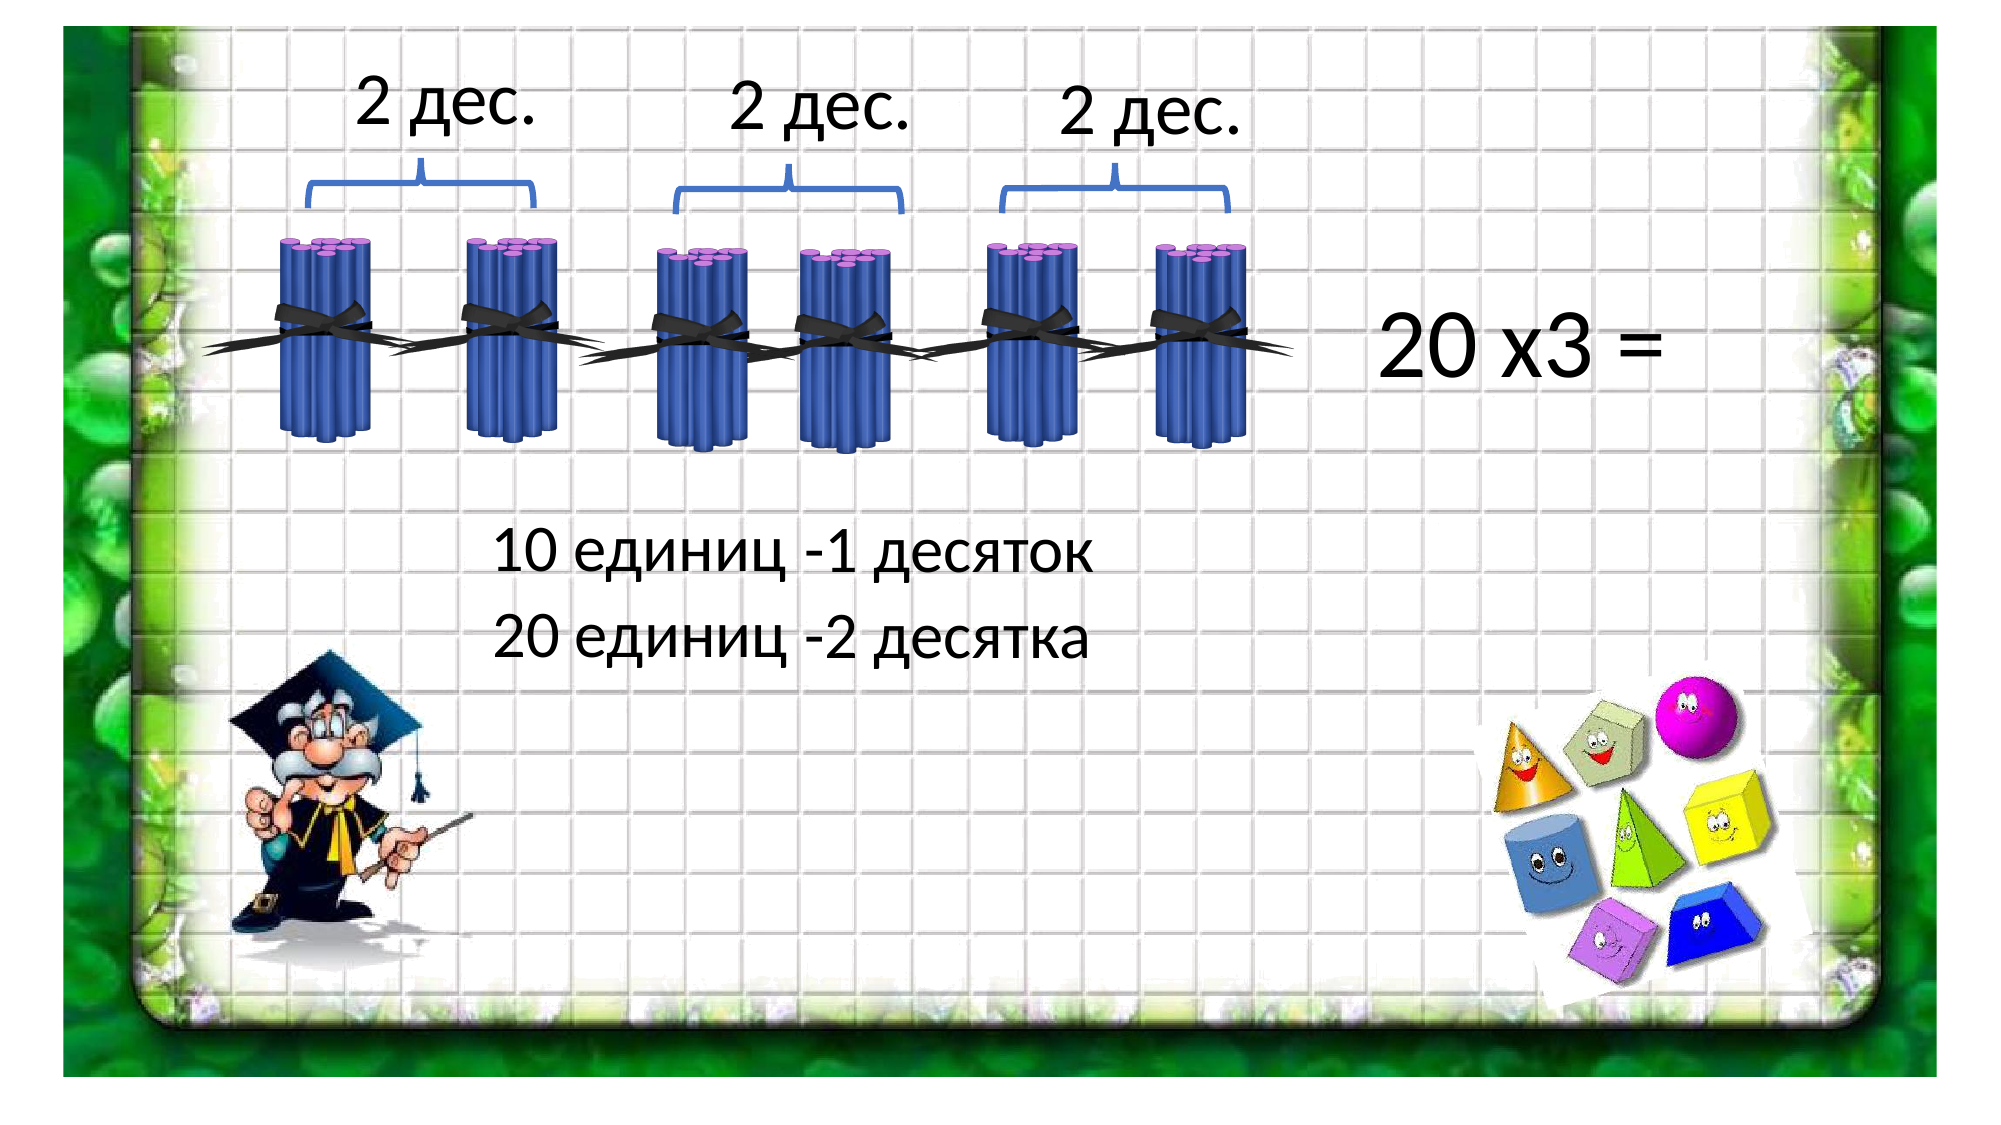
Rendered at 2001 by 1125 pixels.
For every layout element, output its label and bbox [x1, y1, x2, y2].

picture [63, 26, 1937, 1077]
